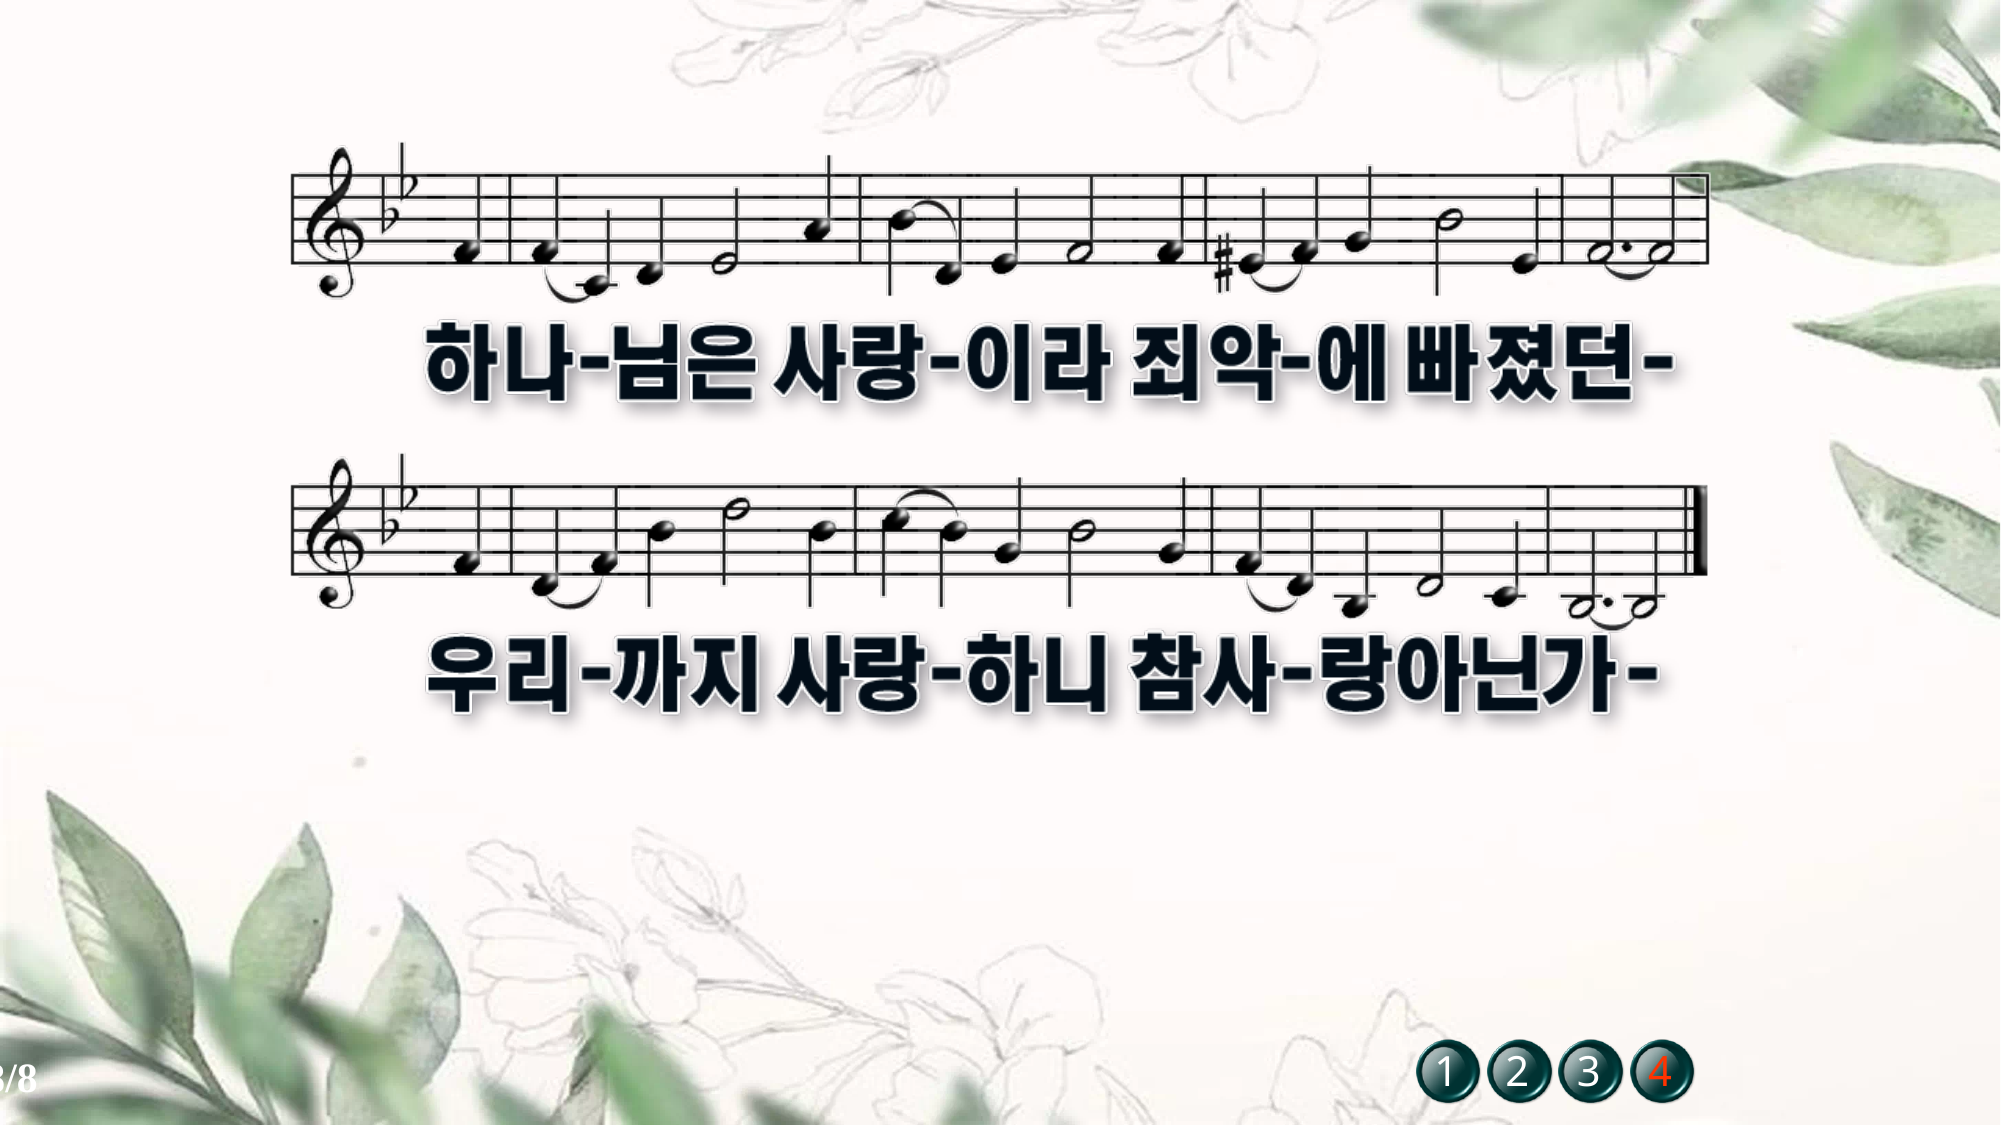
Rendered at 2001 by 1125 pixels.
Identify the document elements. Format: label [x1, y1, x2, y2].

picture [0, 0, 2001, 1125]
text_box [1555, 1035, 1626, 1106]
text_box [1627, 1035, 1697, 1106]
text_box [1484, 1035, 1555, 1106]
text_box [1413, 1035, 1484, 1106]
